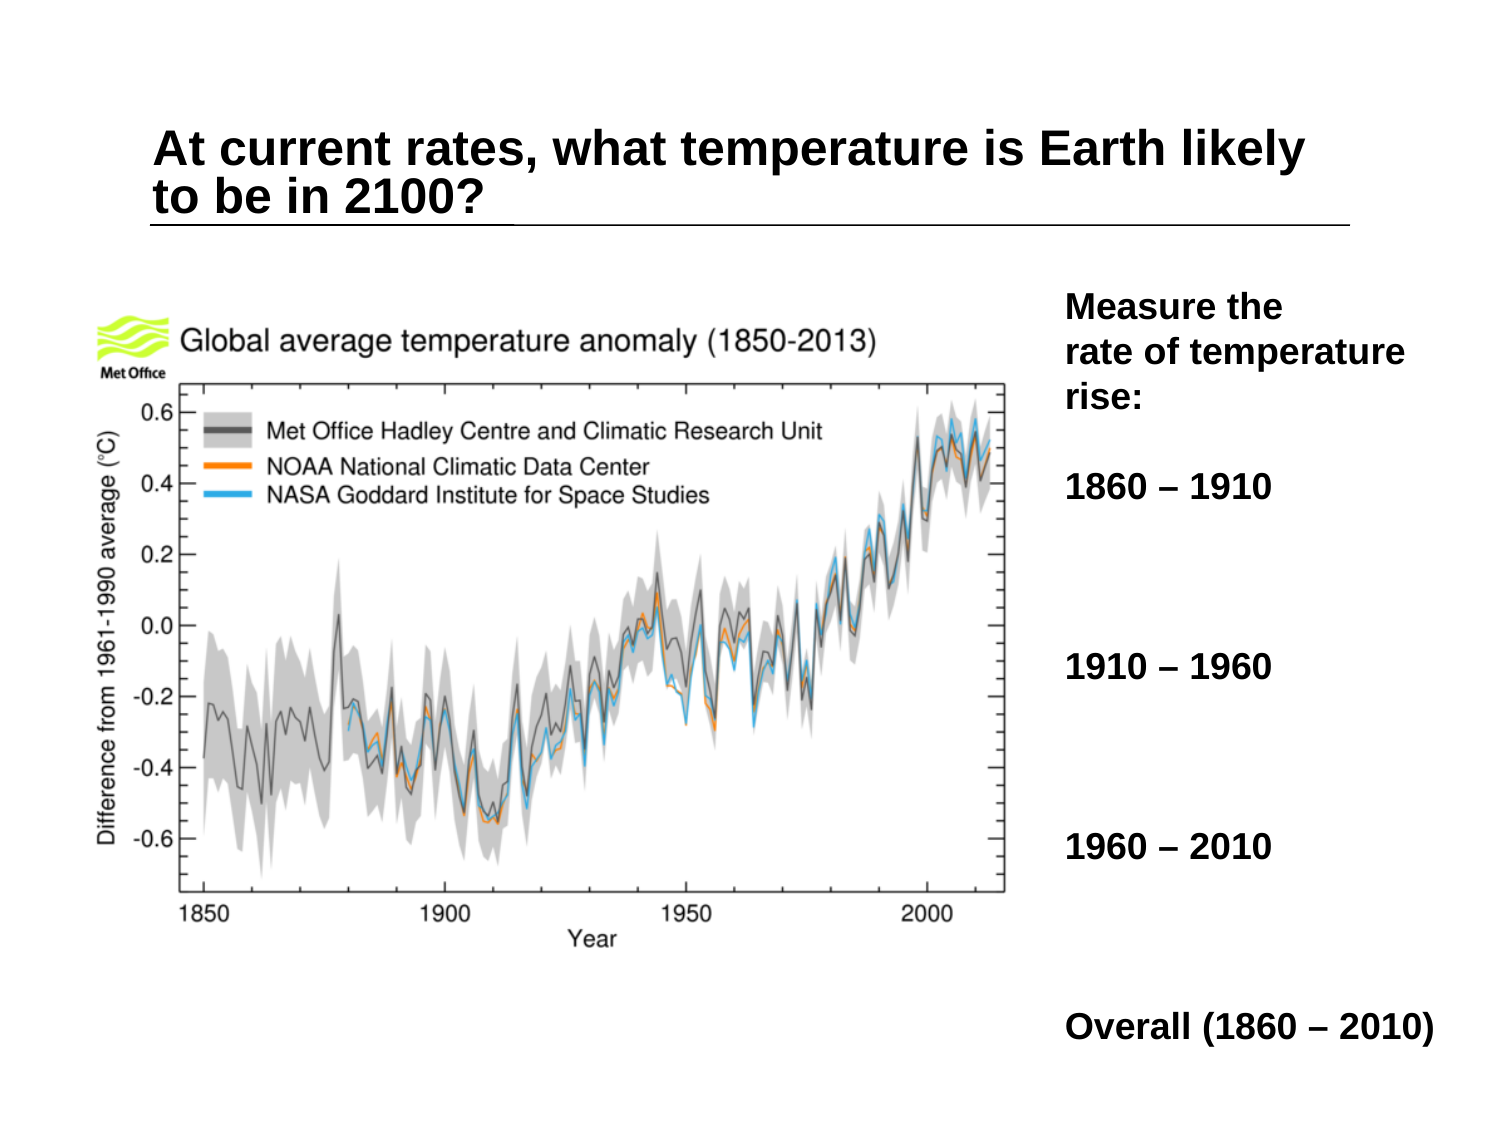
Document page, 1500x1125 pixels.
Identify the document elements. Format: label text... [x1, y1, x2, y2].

title At current rates, what temperature is Earth likely to be in 2100? [137, 74, 1338, 276]
text_box Measure the rate of temperature rise: 1860 – 1910 1910 – 1960 1960 – 2010 Overall (1860 – 2010) [1050, 274, 1475, 1055]
picture [87, 299, 1013, 959]
